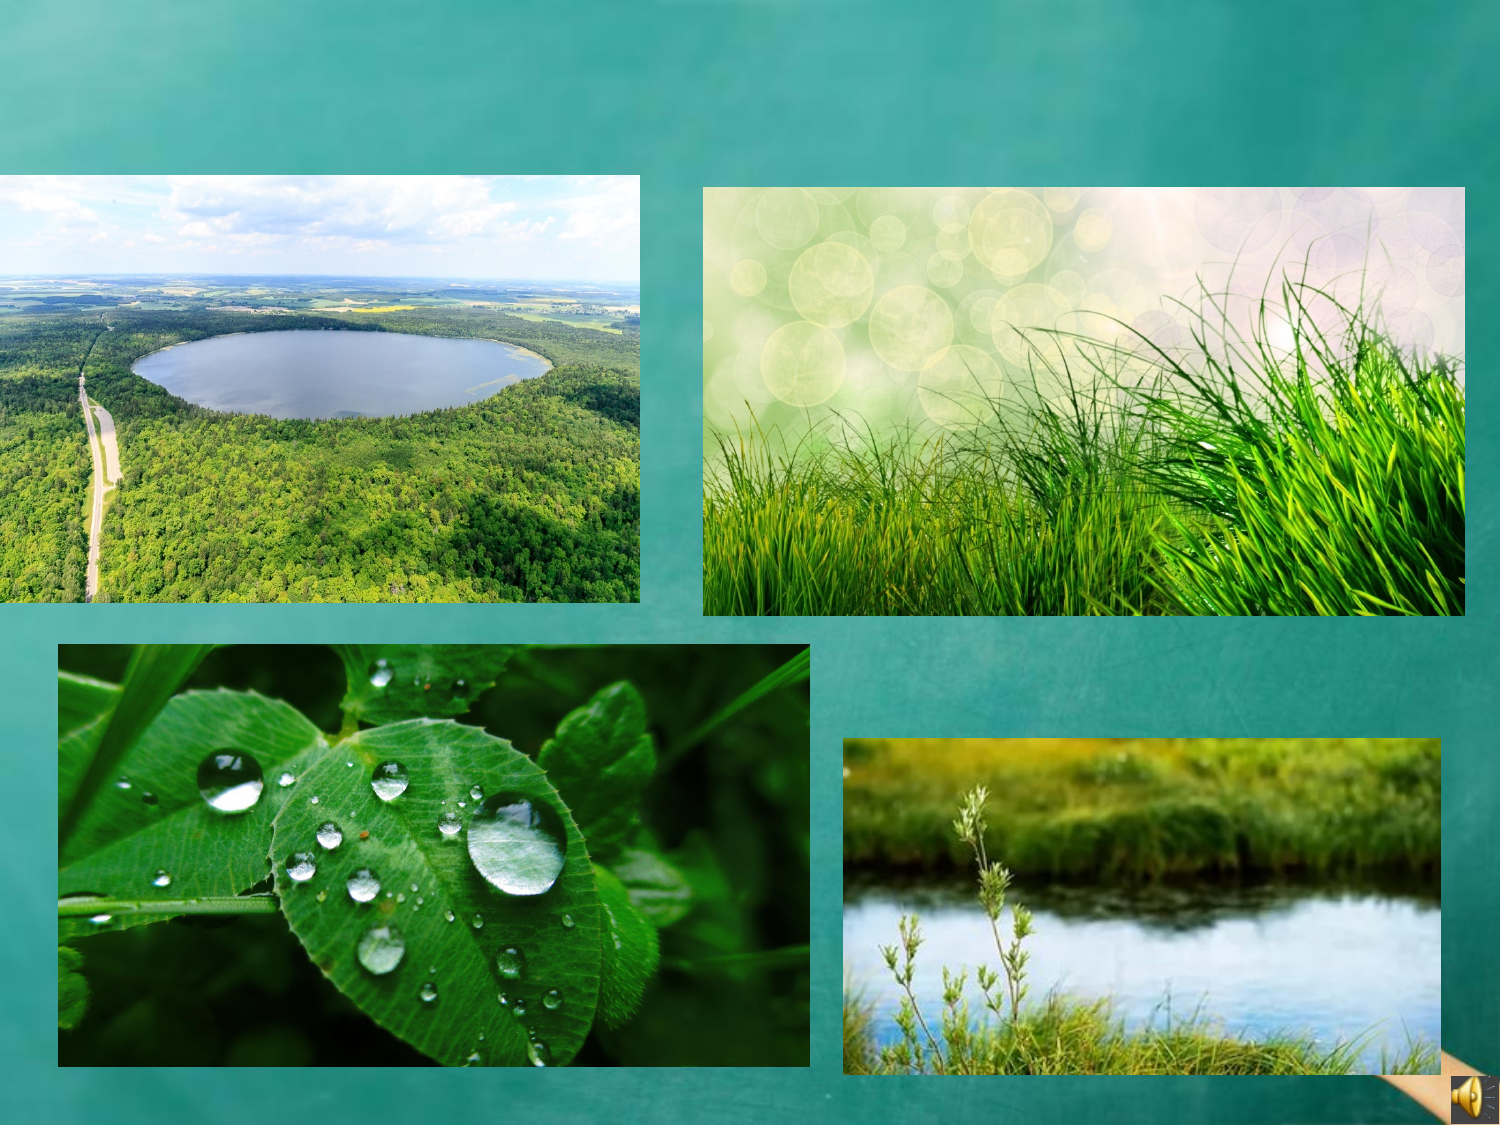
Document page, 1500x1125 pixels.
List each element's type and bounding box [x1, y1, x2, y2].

picture [0, 0, 1500, 1125]
list [0, 175, 641, 603]
